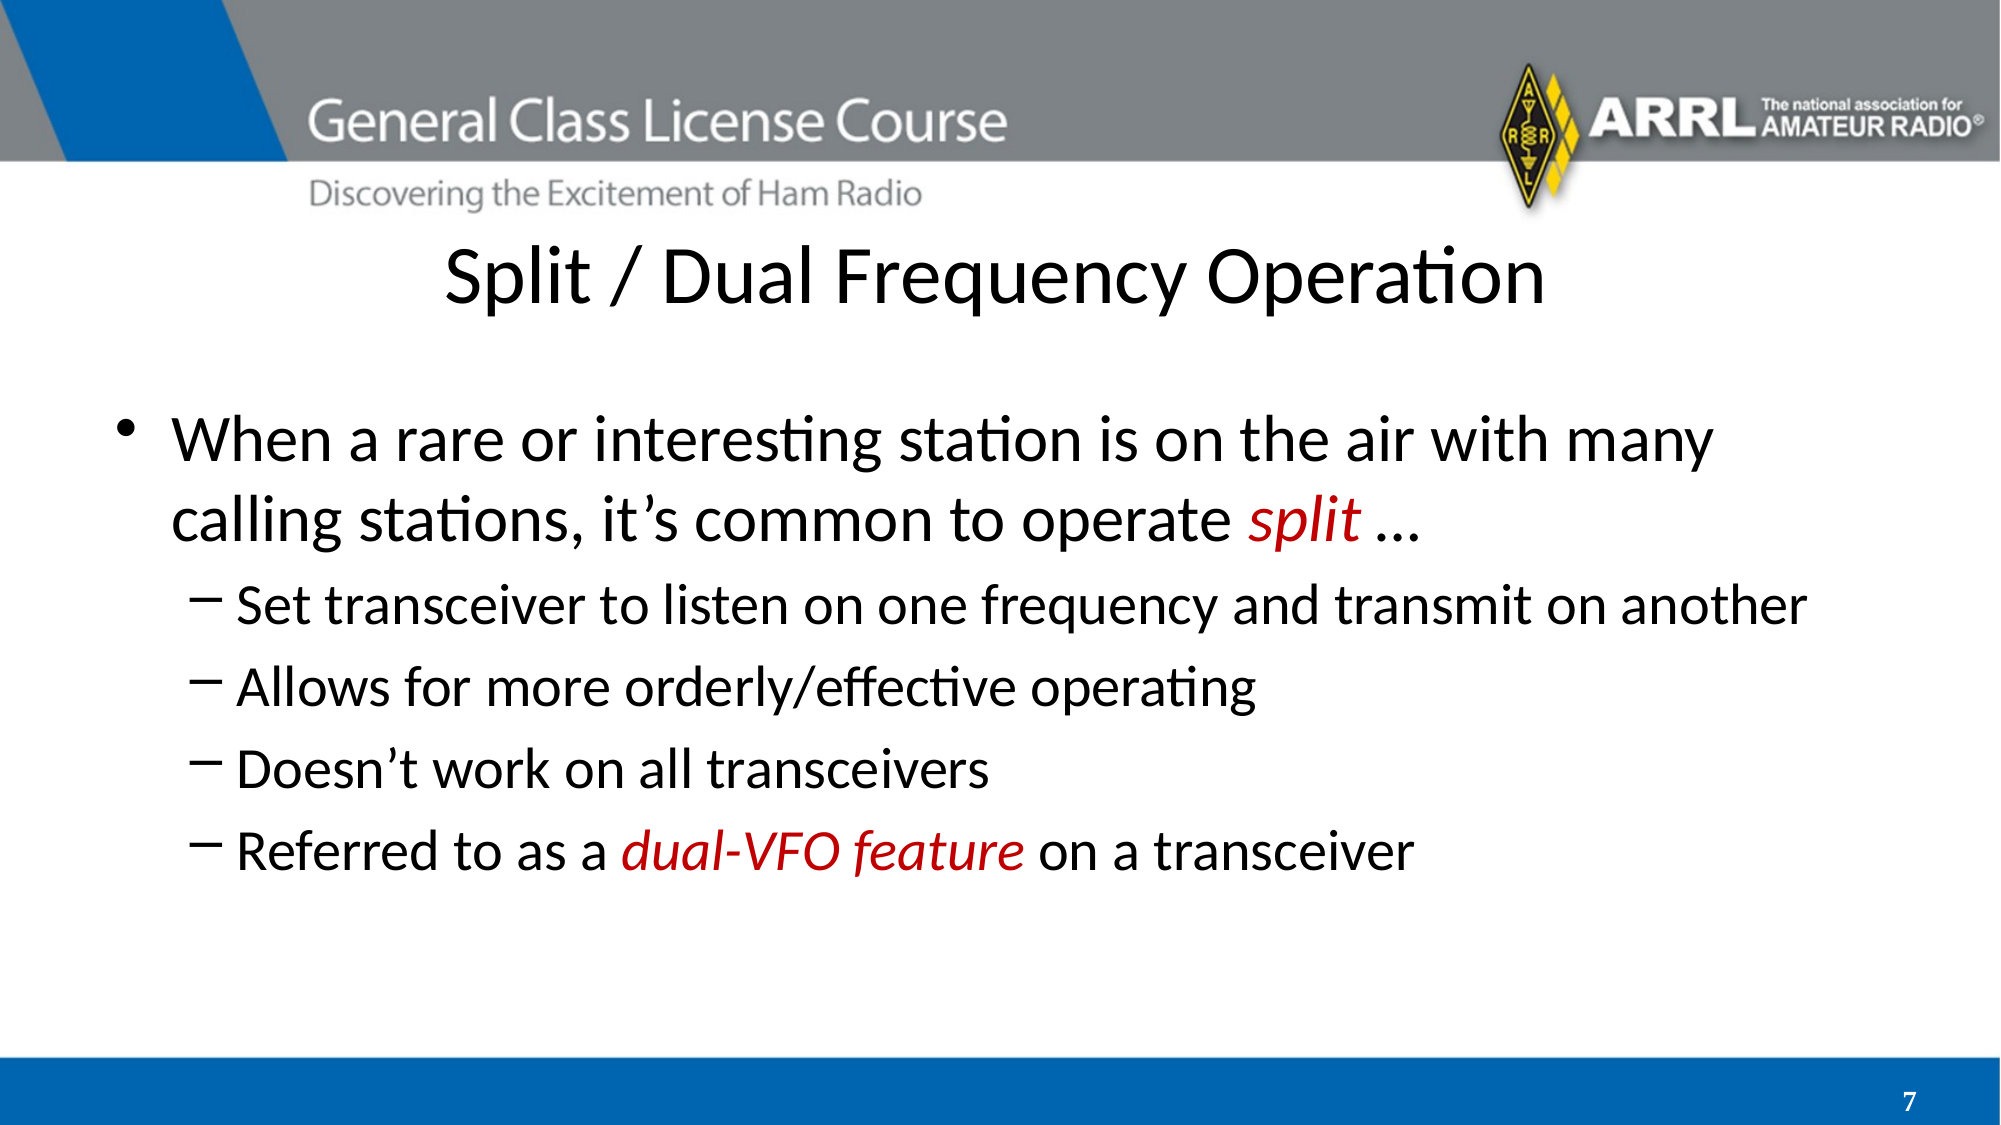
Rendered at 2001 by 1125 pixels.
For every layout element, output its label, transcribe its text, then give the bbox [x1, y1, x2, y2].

list When a rare or interesting station is on the air with many calling stations, it’s common to operate split … Set transceiver to listen on one frequency and transmit on another Allows for more orderly/effective operating Doesn’t work on all transceivers Referred to as a dual-VFO feature on a transceiver [99, 387, 1900, 1075]
picture [0, 0, 2001, 1125]
title Split / Dual Frequency Operation [96, 212, 1897, 356]
